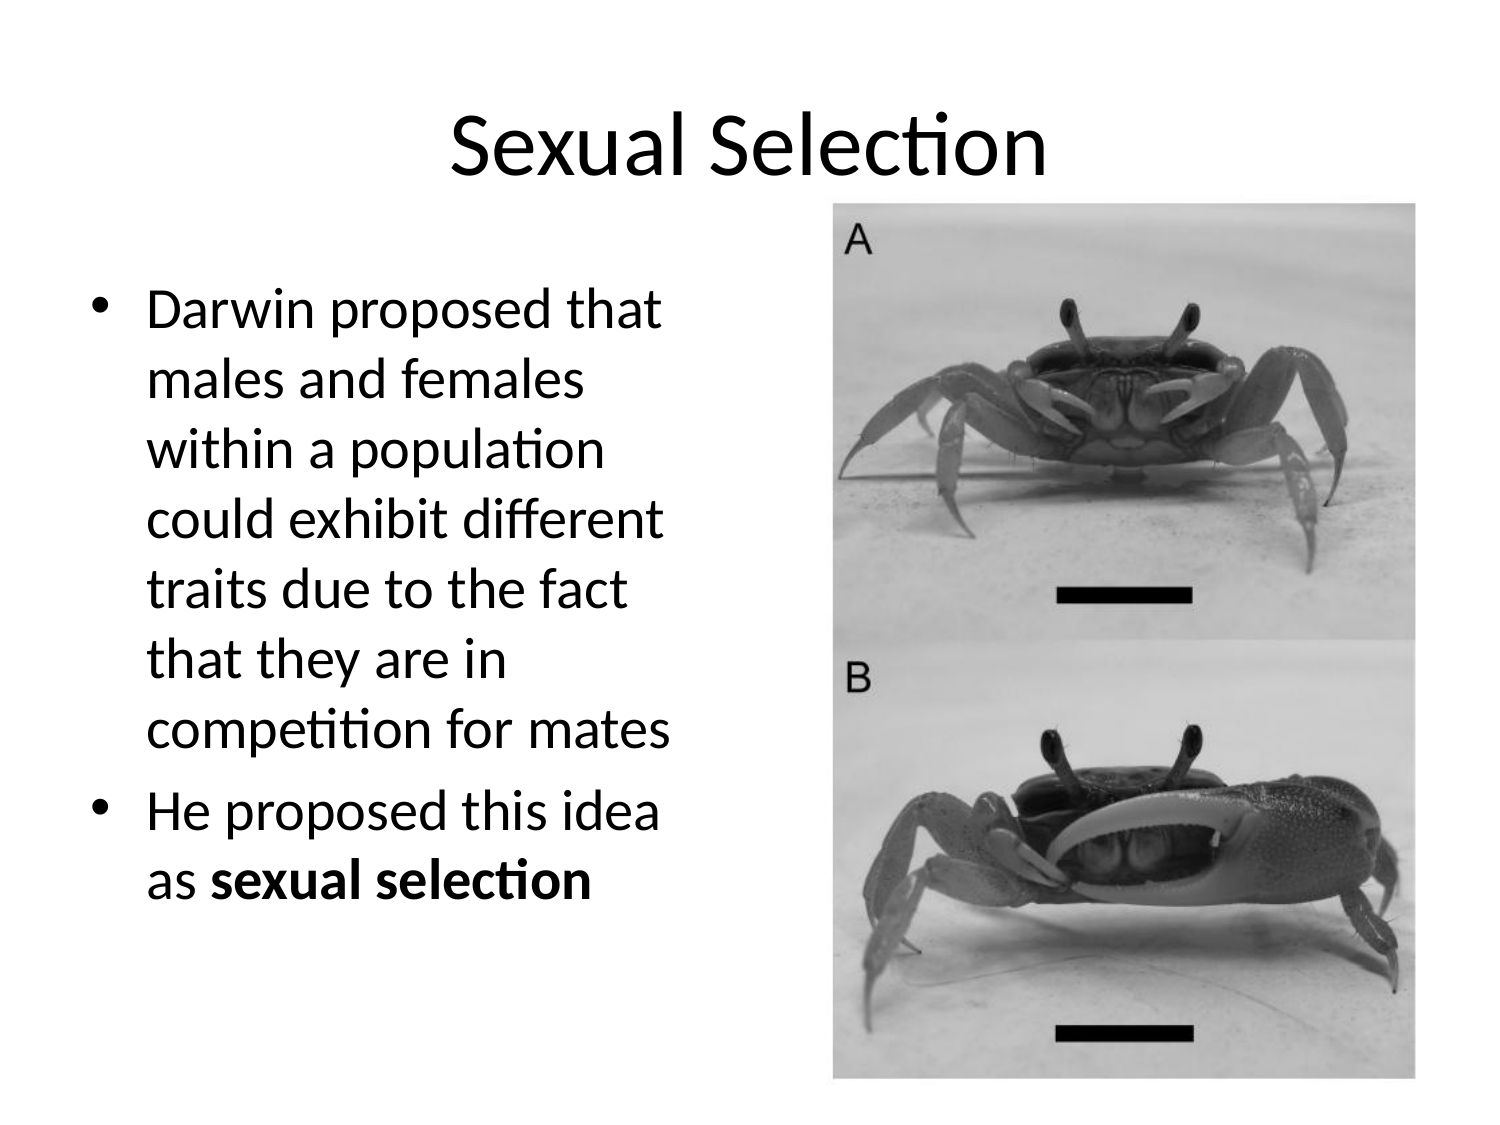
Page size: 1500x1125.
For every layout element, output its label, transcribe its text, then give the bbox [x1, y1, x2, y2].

picture [824, 194, 1426, 1088]
list Darwin proposed that males and females within a population could exhibit different traits due to the fact that they are in competition for mates He proposed this idea as sexual selection [75, 262, 738, 1005]
title Sexual Selection [75, 45, 1425, 233]
